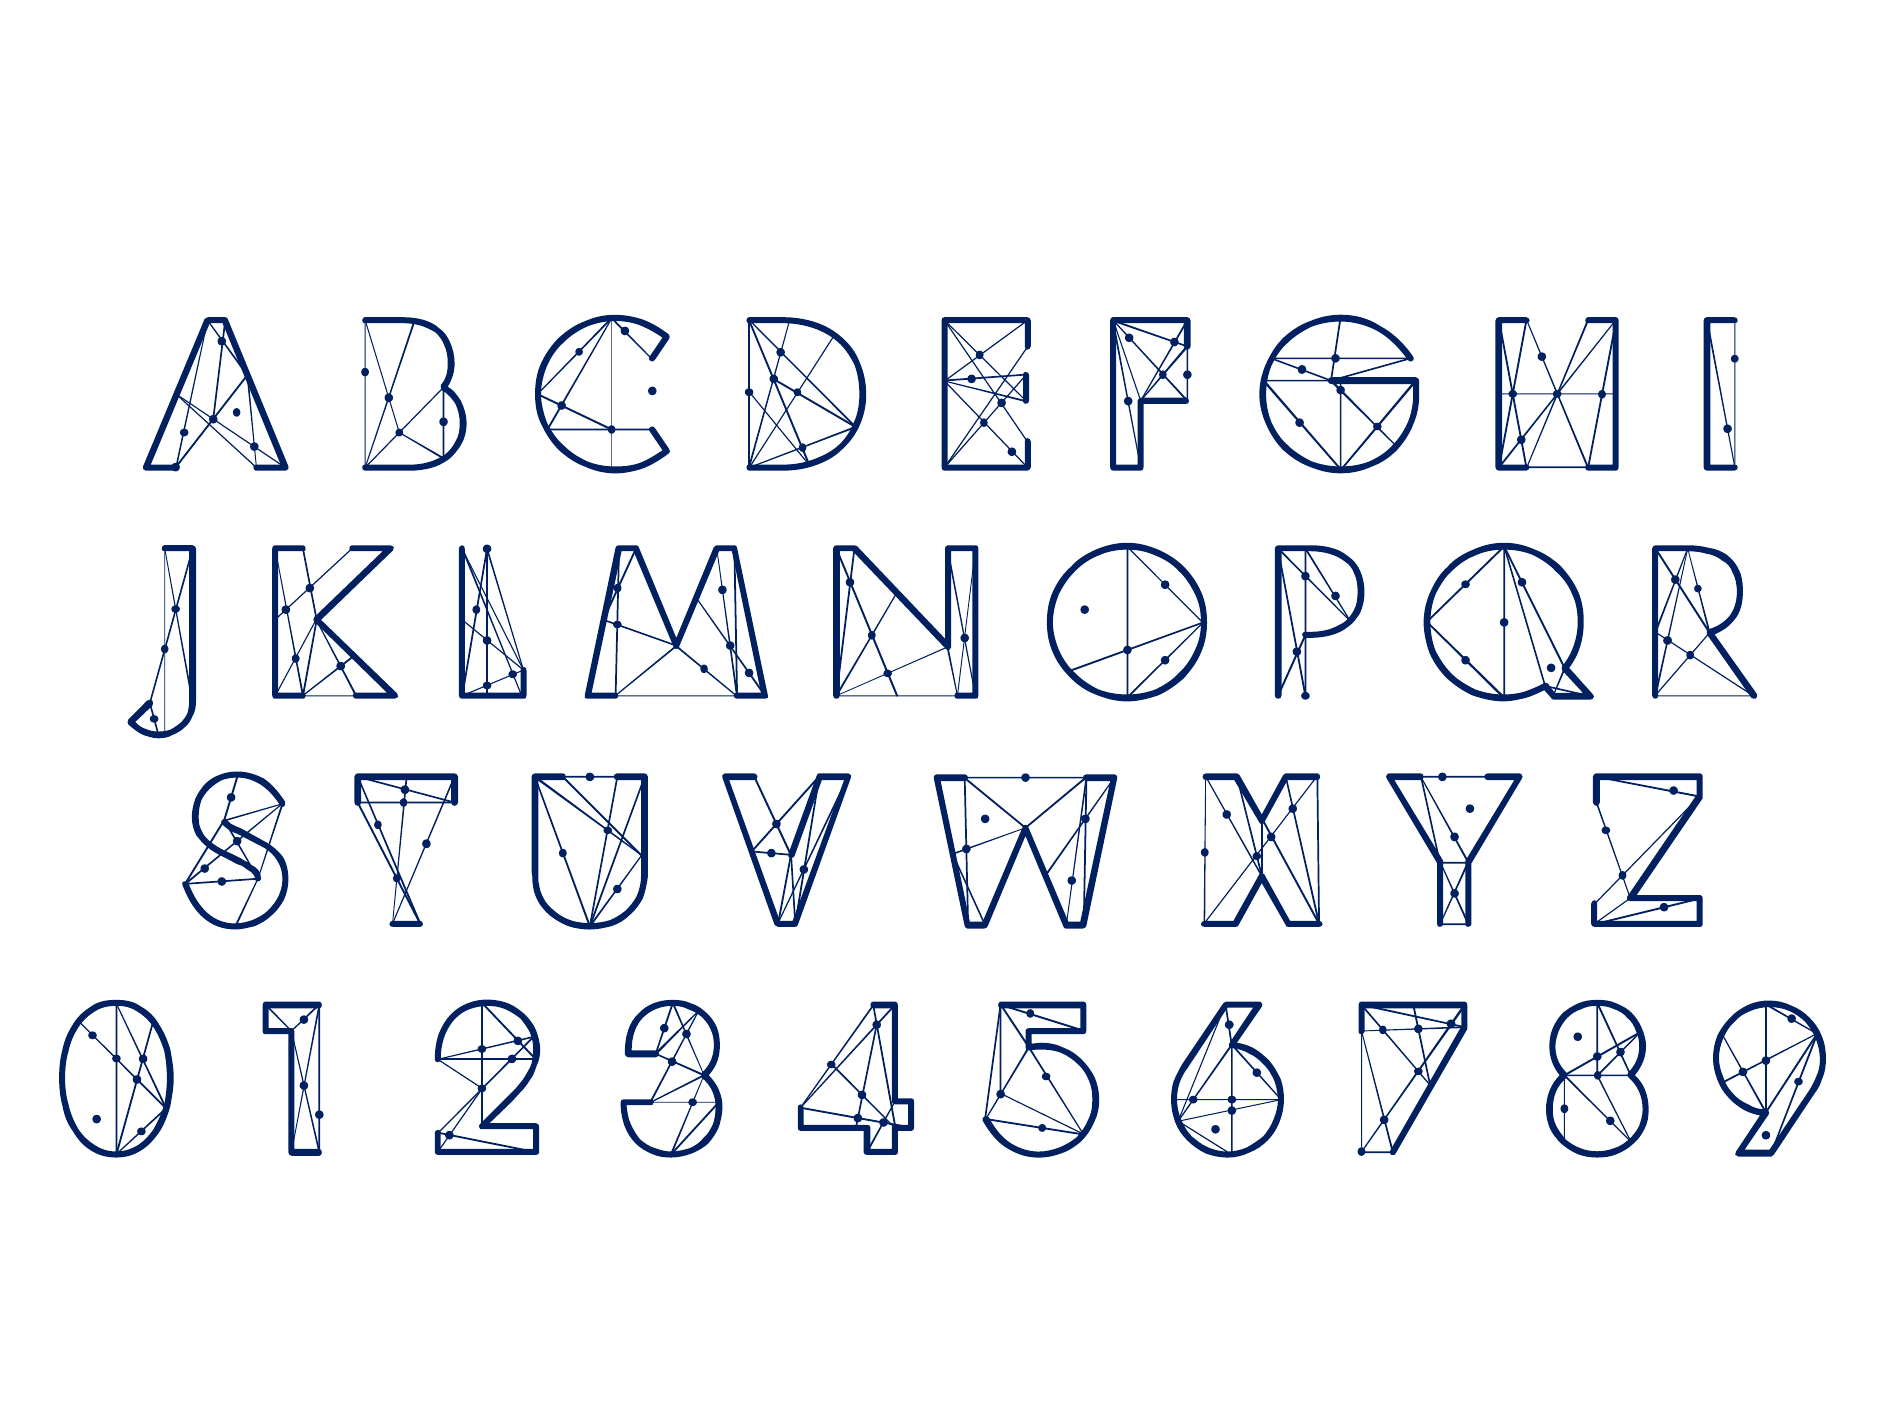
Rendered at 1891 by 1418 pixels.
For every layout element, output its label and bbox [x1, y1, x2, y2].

text_box [58, 312, 1827, 1158]
